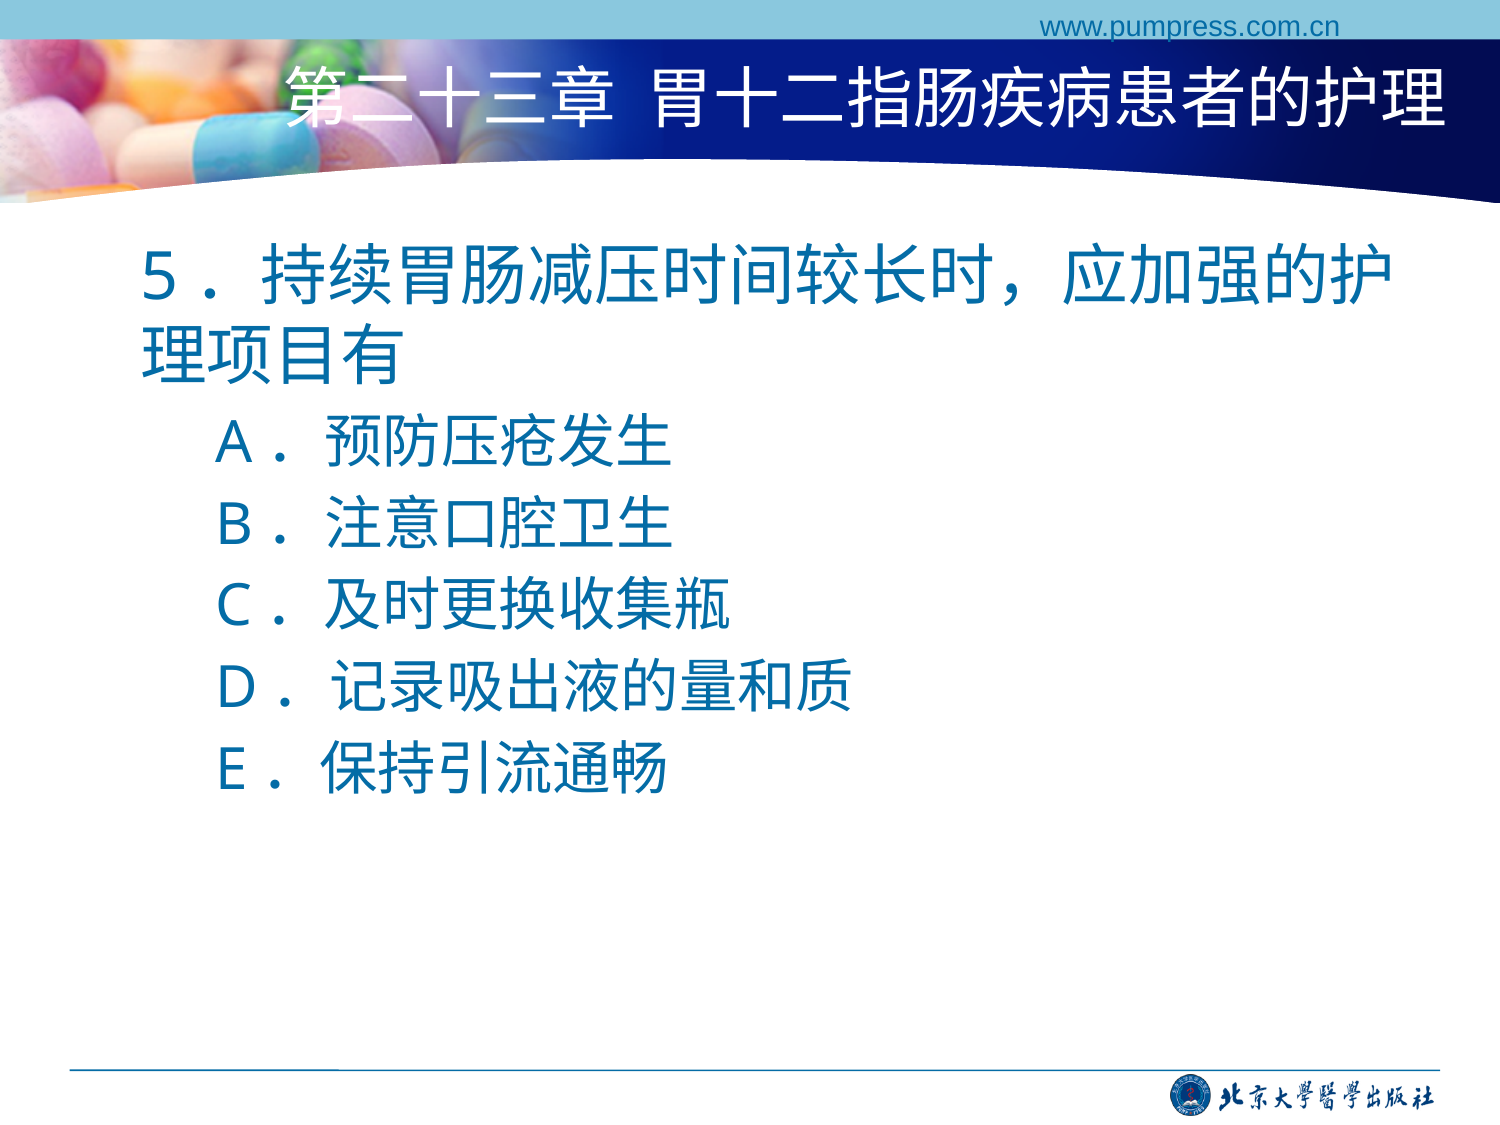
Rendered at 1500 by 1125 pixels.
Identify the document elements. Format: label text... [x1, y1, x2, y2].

list 5．持续胃肠减压时间较长时，应加强的护理项目有 A．预防压疮发生 B．注意口腔卫生 C．及时更换收集瓶 D．记录吸出液的量和质 E．保持引流通畅 [49, 224, 1463, 1026]
slide_number www.pumpress.com.cn [1025, 0, 1463, 38]
picture [1170, 1074, 1436, 1118]
picture [0, 40, 1500, 203]
title 第二十三章 胃十二指肠疾病患者的护理 [137, 49, 1463, 143]
